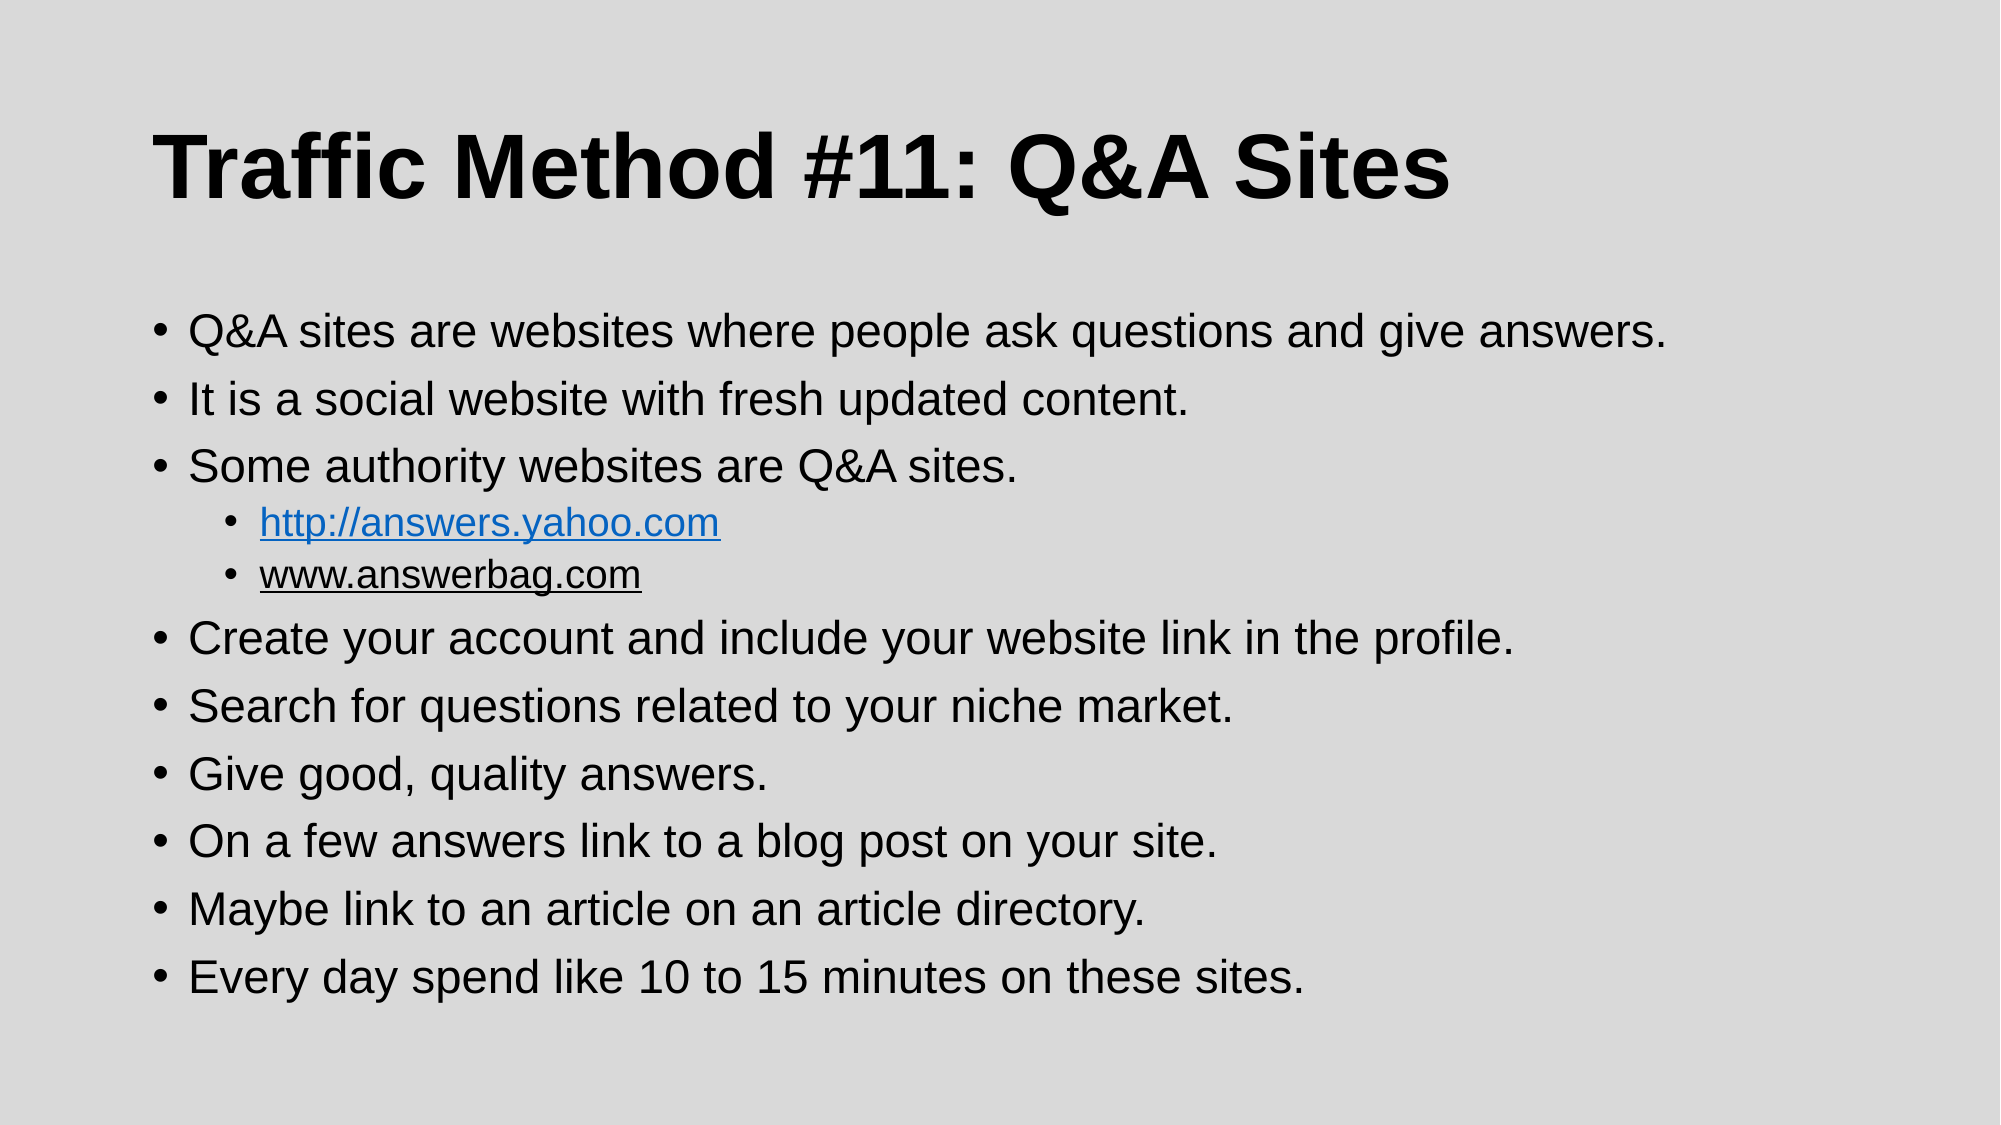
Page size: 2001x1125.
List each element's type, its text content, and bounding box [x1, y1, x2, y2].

list Q&A sites are websites where people ask questions and give answers. It is a social website with fresh updated content. Some authority websites are Q&A sites. http://answers.yahoo.com www.answerbag.com Create your account and include your website link in the profile. Search for questions related to your niche market. Give good, quality answers. On a few answers link to a blog post on your site. Maybe link to an article on an article directory. Every day spend like 10 to 15 minutes on these sites. [137, 299, 1863, 1014]
title Traffic Method #11: Q&A Sites [137, 59, 1863, 278]
